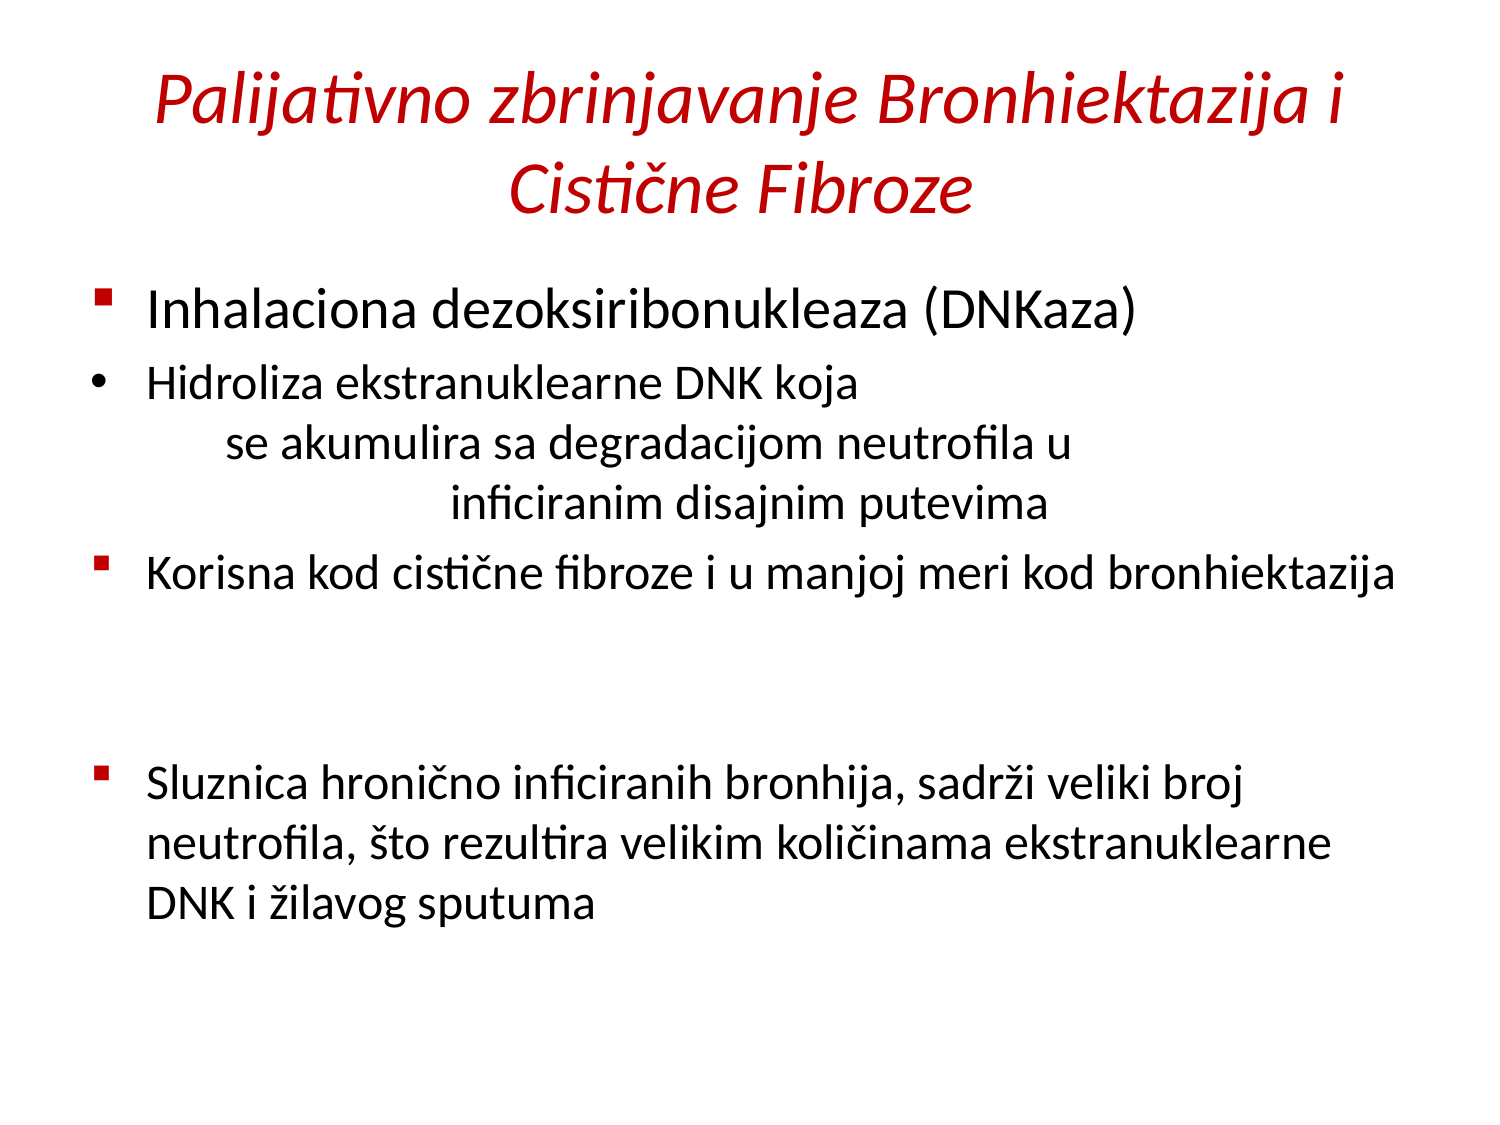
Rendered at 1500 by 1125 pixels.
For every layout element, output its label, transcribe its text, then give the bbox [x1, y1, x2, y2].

title Palijativno zbrinjavanje Bronhiektazija i Cistične Fibroze [75, 45, 1425, 233]
list Inhalaciona dezoksiribonukleaza (DNKaza) Hidroliza ekstranuklearne DNK koja se akumulira sa degradacijom neutrofila u inficiranim disajnim putevima Korisna kod cistične fibroze i u manjoj meri kod bronhiektazija Sluznica hronično inficiranih bronhija, sadrži veliki broj neutrofila, što rezultira velikim količinama ekstranuklearne DNK i žilavog sputuma [75, 262, 1425, 1005]
